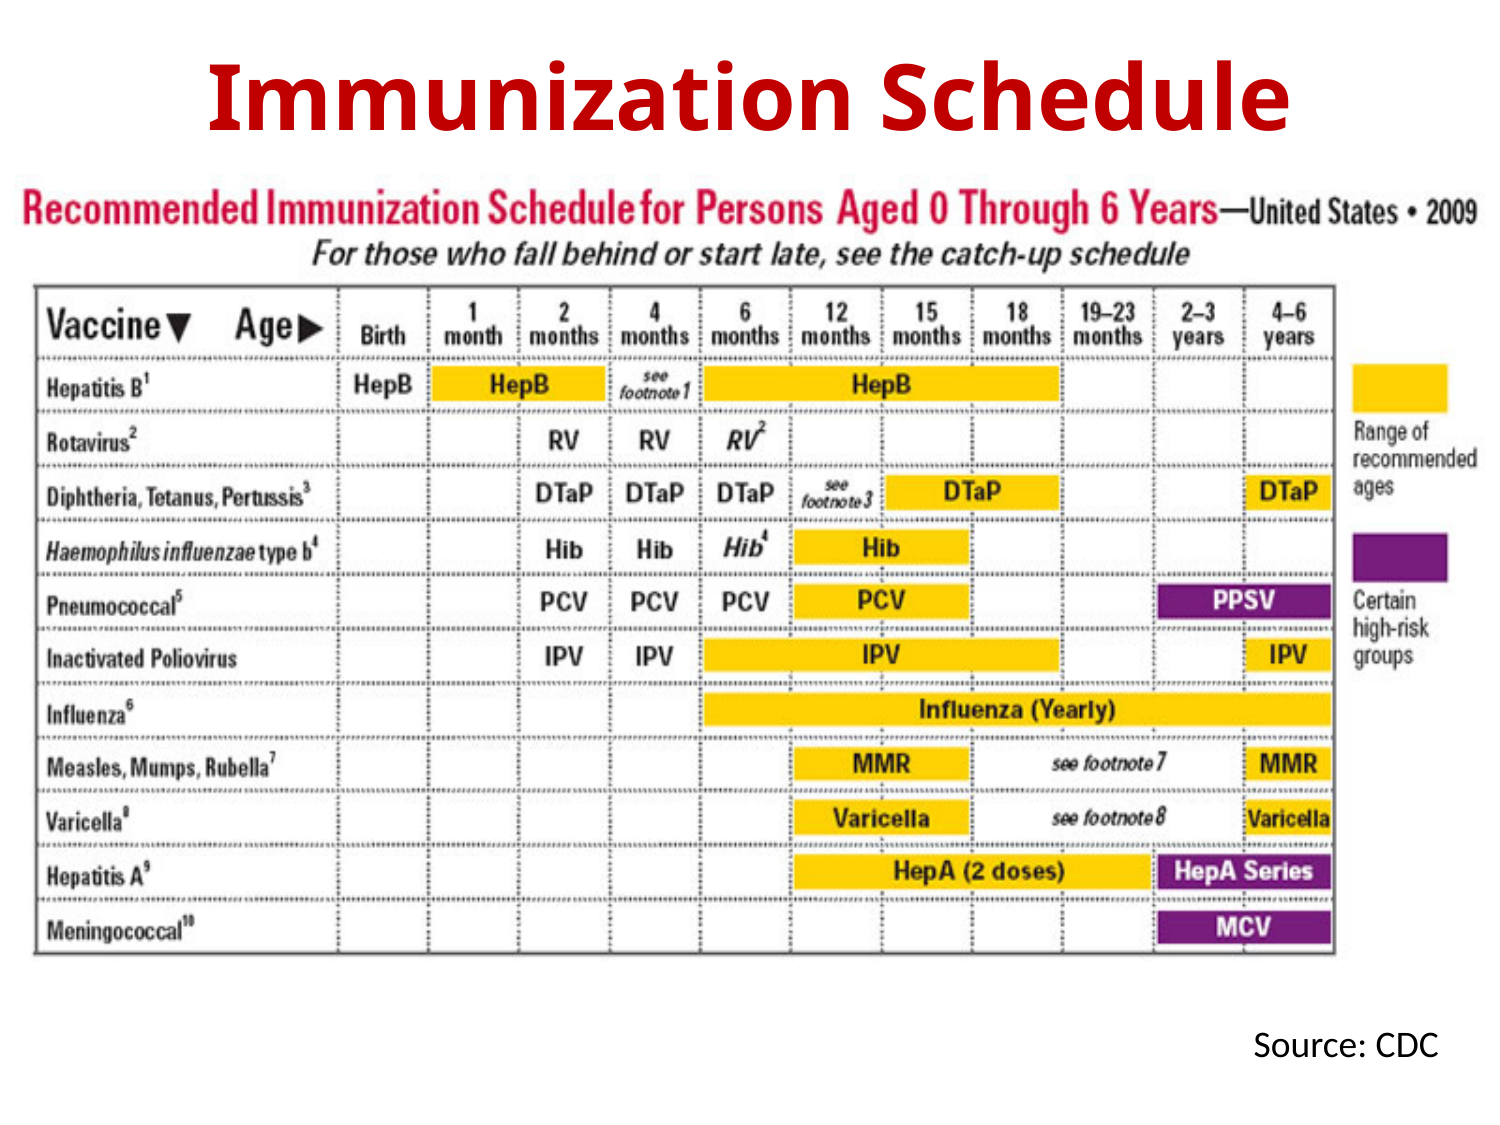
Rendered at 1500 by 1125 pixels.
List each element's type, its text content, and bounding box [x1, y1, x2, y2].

title Immunization Schedule [75, 0, 1425, 173]
text_box Source: CDC [1238, 1012, 1454, 1073]
picture [0, 174, 1500, 964]
